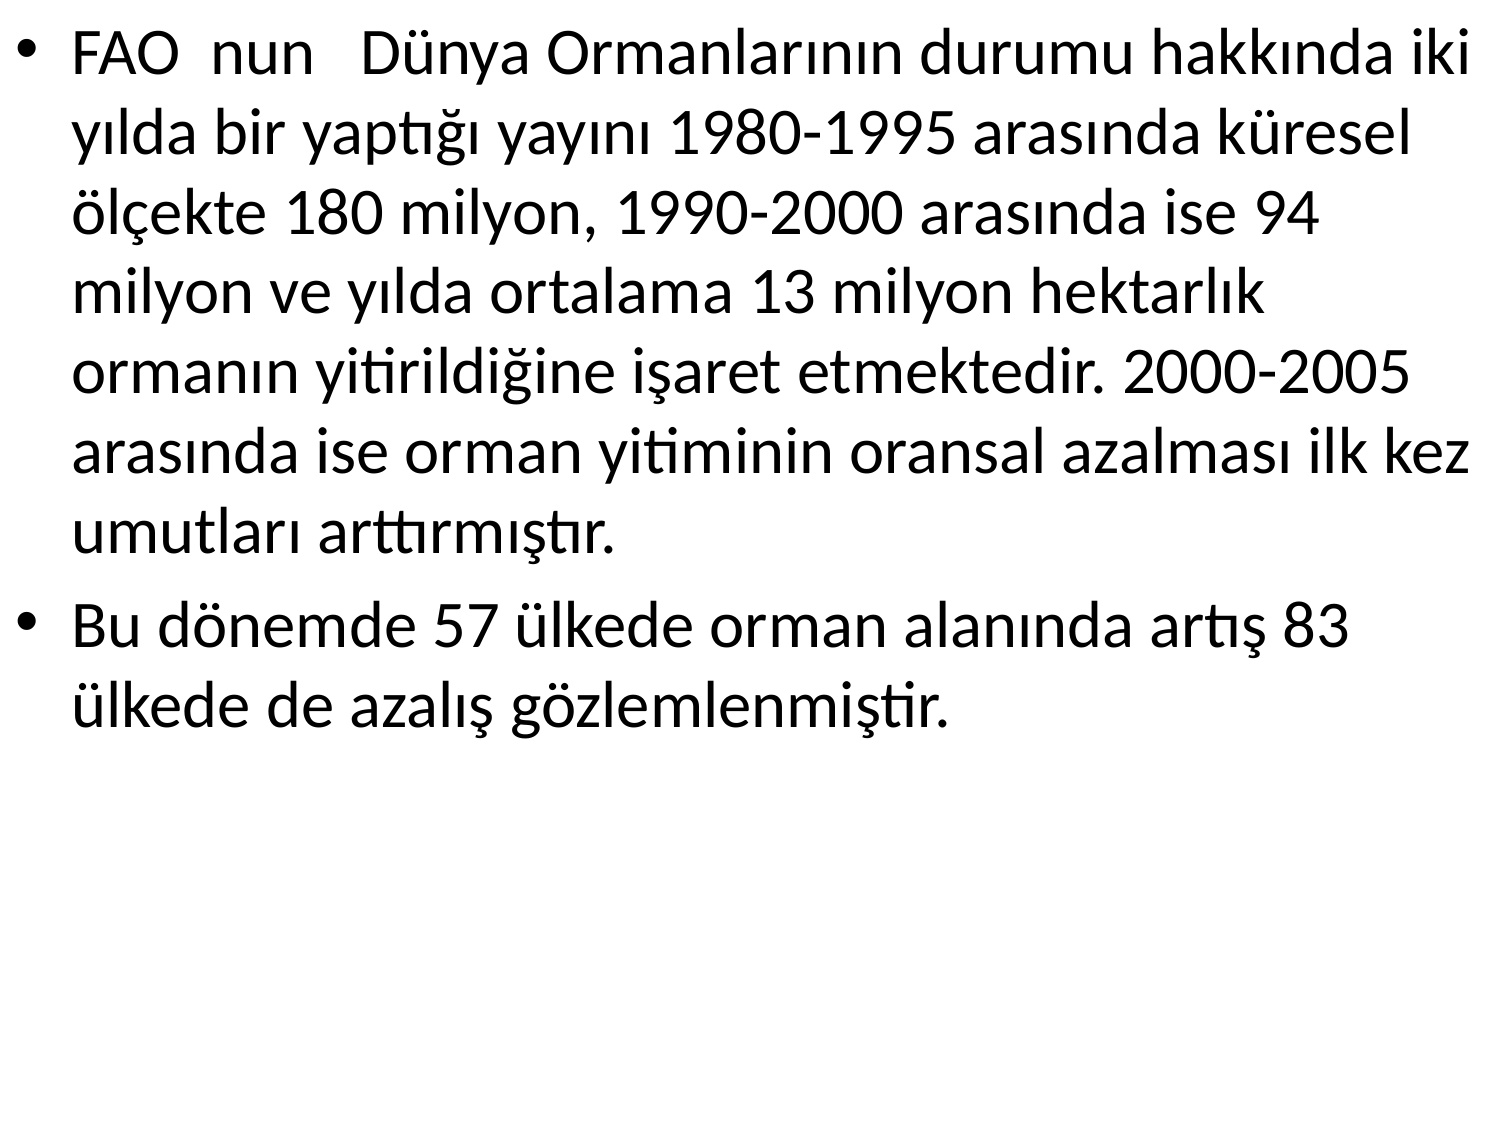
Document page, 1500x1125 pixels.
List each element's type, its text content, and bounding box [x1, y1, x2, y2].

list FAO nun Dünya Ormanlarının durumu hakkında iki yılda bir yaptığı yayını 1980-1995 arasında küresel ölçekte 180 milyon, 1990-2000 arasında ise 94 milyon ve yılda ortalama 13 milyon hektarlık ormanın yitirildiğine işaret etmektedir. 2000-2005 arasında ise orman yitiminin oransal azalması ilk kez umutları arttırmıştır. Bu dönemde 57 ülkede orman alanında artış 83 ülkede de azalış gözlemlenmiştir. [0, 0, 1500, 1125]
